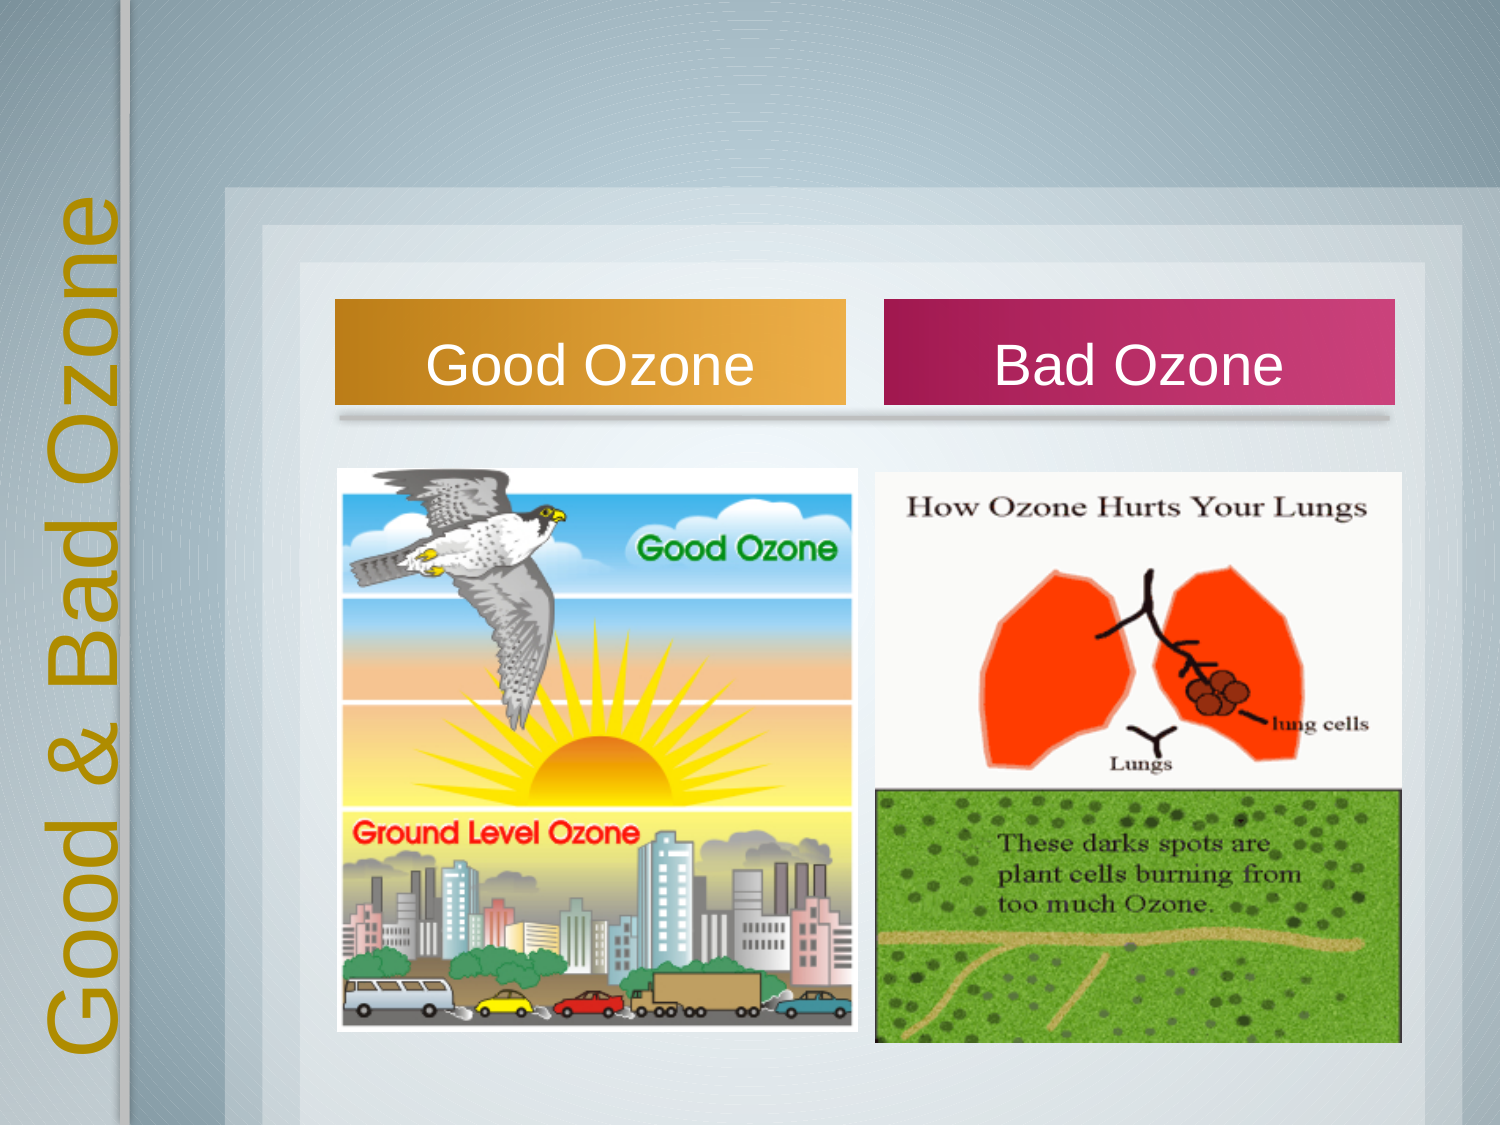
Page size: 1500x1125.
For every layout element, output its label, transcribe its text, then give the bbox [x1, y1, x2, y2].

list Bad Ozone [884, 299, 1395, 405]
title Good & Bad Ozone [6, 50, 146, 1075]
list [874, 471, 1403, 1044]
list Good Ozone [335, 299, 846, 405]
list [336, 467, 859, 1033]
